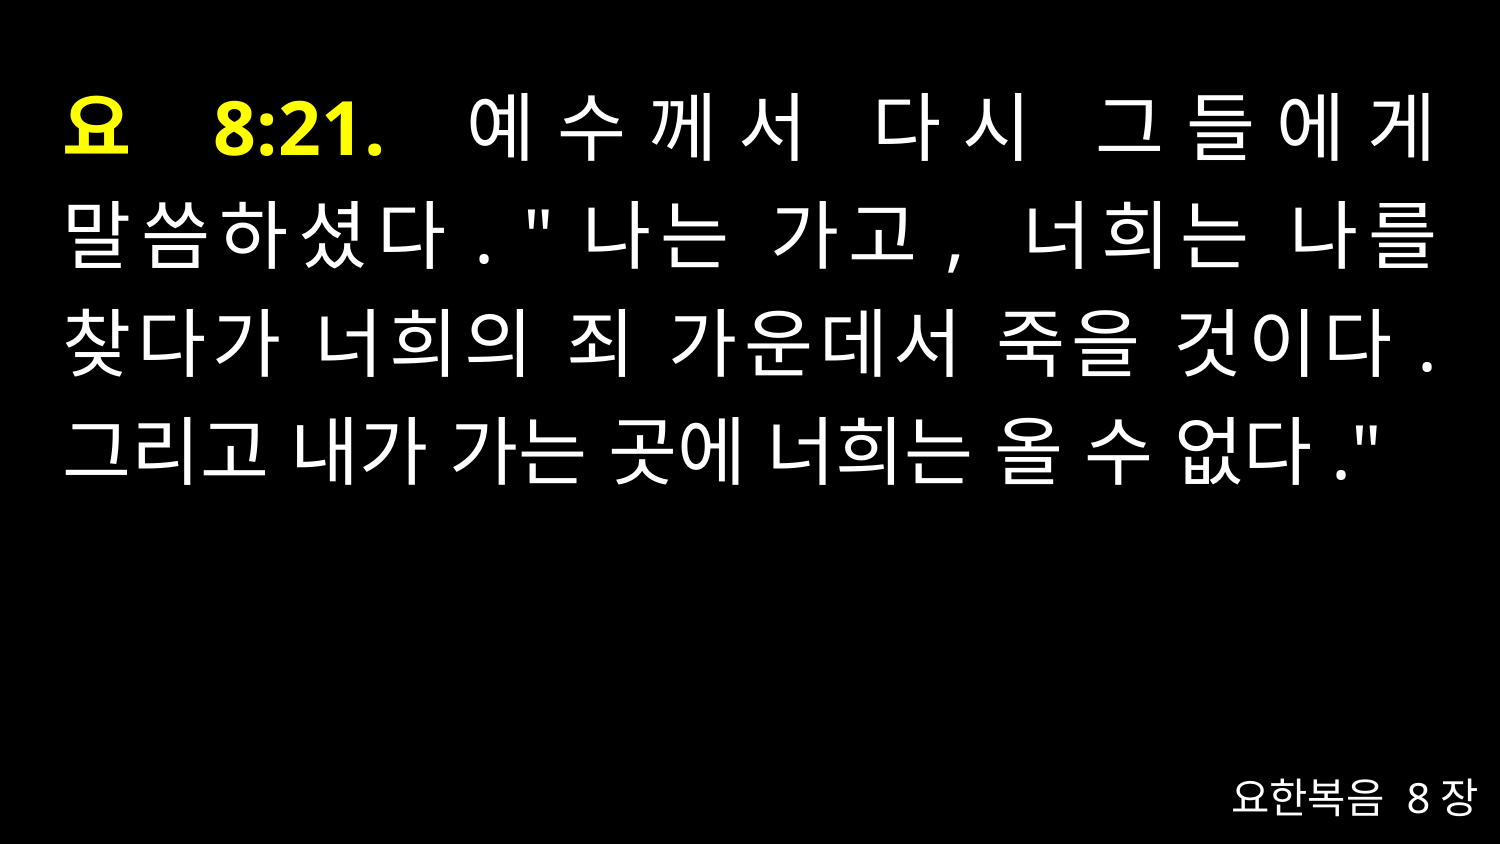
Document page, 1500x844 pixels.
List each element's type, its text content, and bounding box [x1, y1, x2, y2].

title 요 8:21. 예수께서 다시 그들에게 말씀하셨다. "나는 가고, 너희는 나를 찾다가 너희의 죄 가운데서 죽을 것이다. 그리고 내가 가는 곳에 너희는 올 수 없다." [0, 0, 1500, 844]
subtitle 요한복음 8장 [916, 770, 1500, 844]
